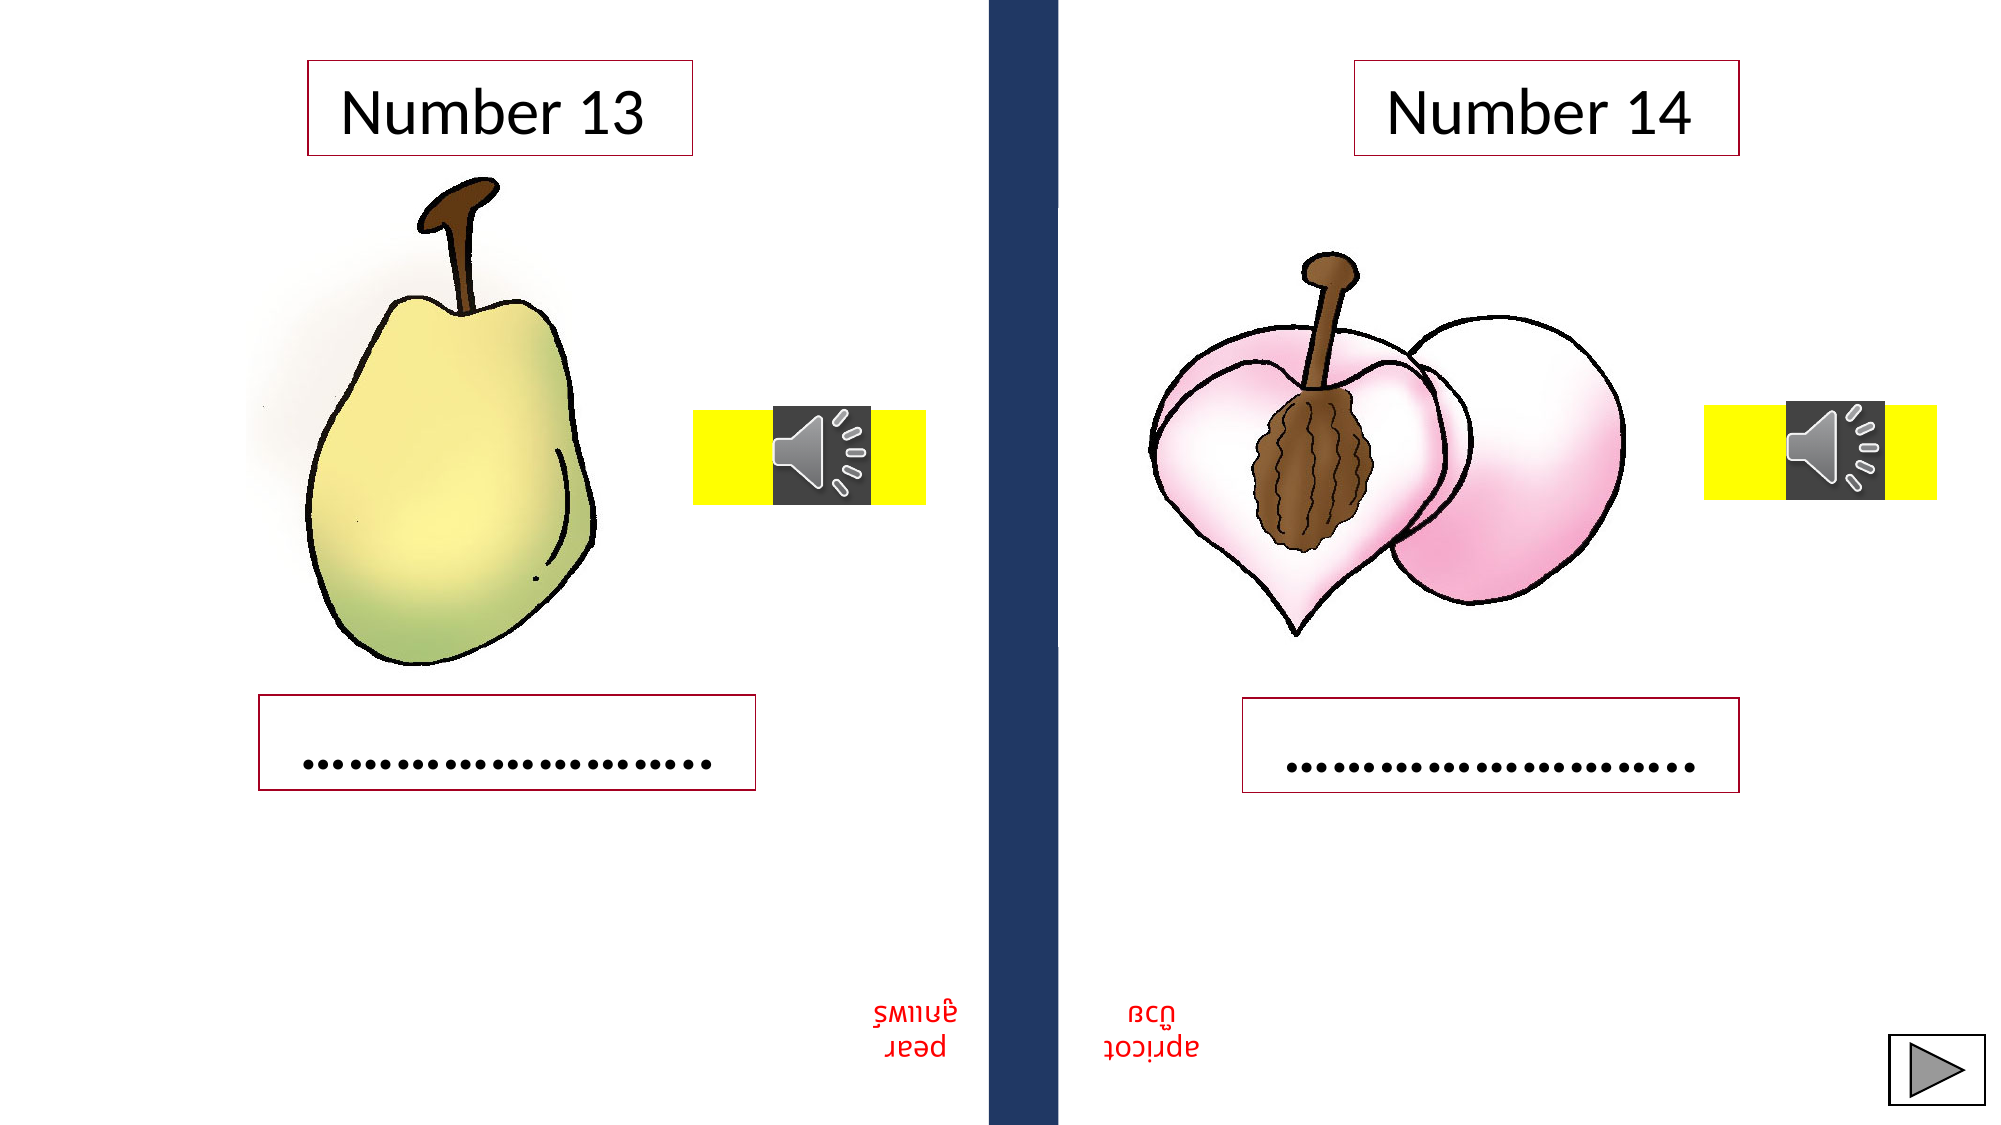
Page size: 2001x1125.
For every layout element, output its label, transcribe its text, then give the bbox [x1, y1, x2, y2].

text_box [1888, 1034, 1986, 1106]
text_box …………………….. [1242, 697, 1739, 793]
text_box Number 14 [1354, 60, 1739, 156]
text_box Number 13 [308, 60, 693, 156]
text_box apricot บ๊วย [1071, 993, 1233, 1078]
text_box …………………….. [259, 695, 756, 790]
picture [1785, 400, 1886, 501]
table_header [1886, 405, 1937, 500]
picture [772, 405, 873, 506]
table_header [693, 410, 772, 505]
table_header [1704, 405, 1785, 500]
table_header [873, 410, 926, 505]
picture [1058, 208, 1665, 647]
text_box [988, 0, 1059, 1125]
picture [246, 163, 639, 692]
text_box pear ลูกแพร์ [843, 993, 989, 1078]
